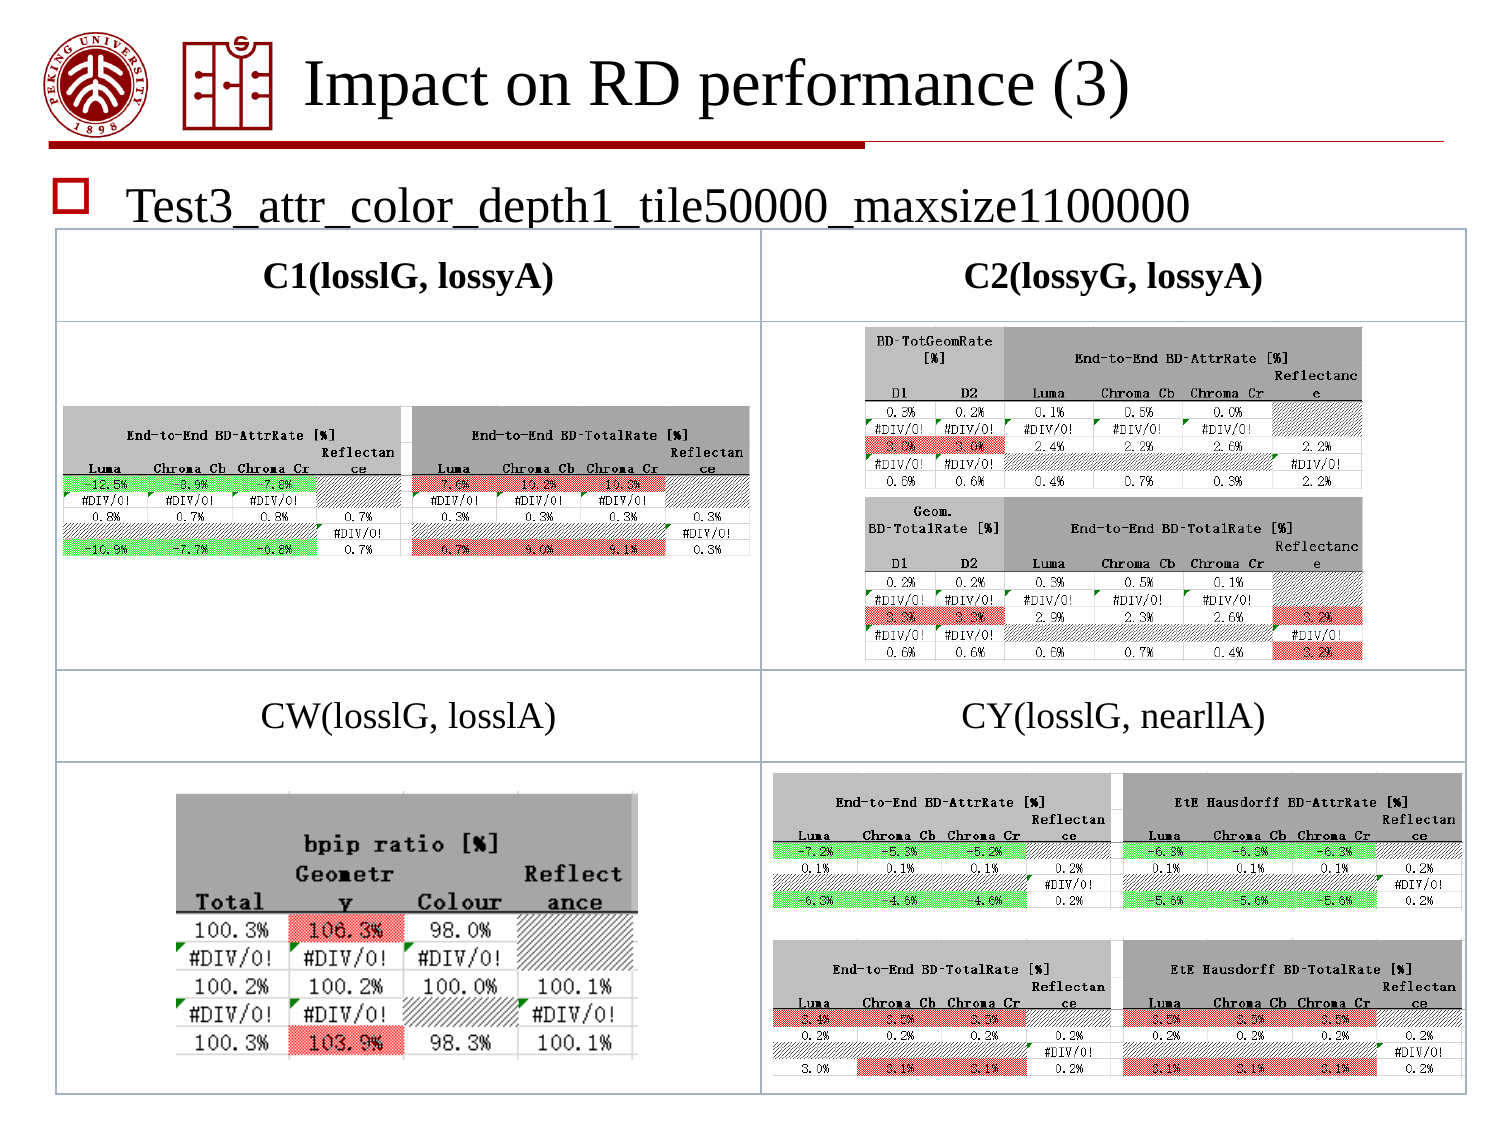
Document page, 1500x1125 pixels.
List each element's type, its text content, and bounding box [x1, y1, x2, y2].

picture [41, 30, 275, 139]
picture [865, 326, 1363, 489]
table_cell [57, 322, 760, 669]
picture [63, 405, 750, 556]
picture [865, 497, 1363, 661]
picture [773, 938, 1465, 1078]
picture [773, 772, 1463, 910]
table_cell [762, 763, 1465, 1093]
text_box Test3_attr_color_depth1_tile50000_maxsize1100000 [33, 171, 1444, 1080]
text_box Impact on RD performance (3) [288, 30, 1441, 127]
table_cell CY(losslG, nearllA) [762, 671, 1465, 761]
table_cell [57, 763, 760, 1093]
table_header C2(lossyG, lossyA) [762, 230, 1465, 321]
table_cell [762, 322, 1465, 669]
table_header C1(losslG, lossyA) [57, 230, 760, 321]
table_cell CW(losslG, losslA) [57, 671, 760, 761]
picture [176, 791, 638, 1061]
